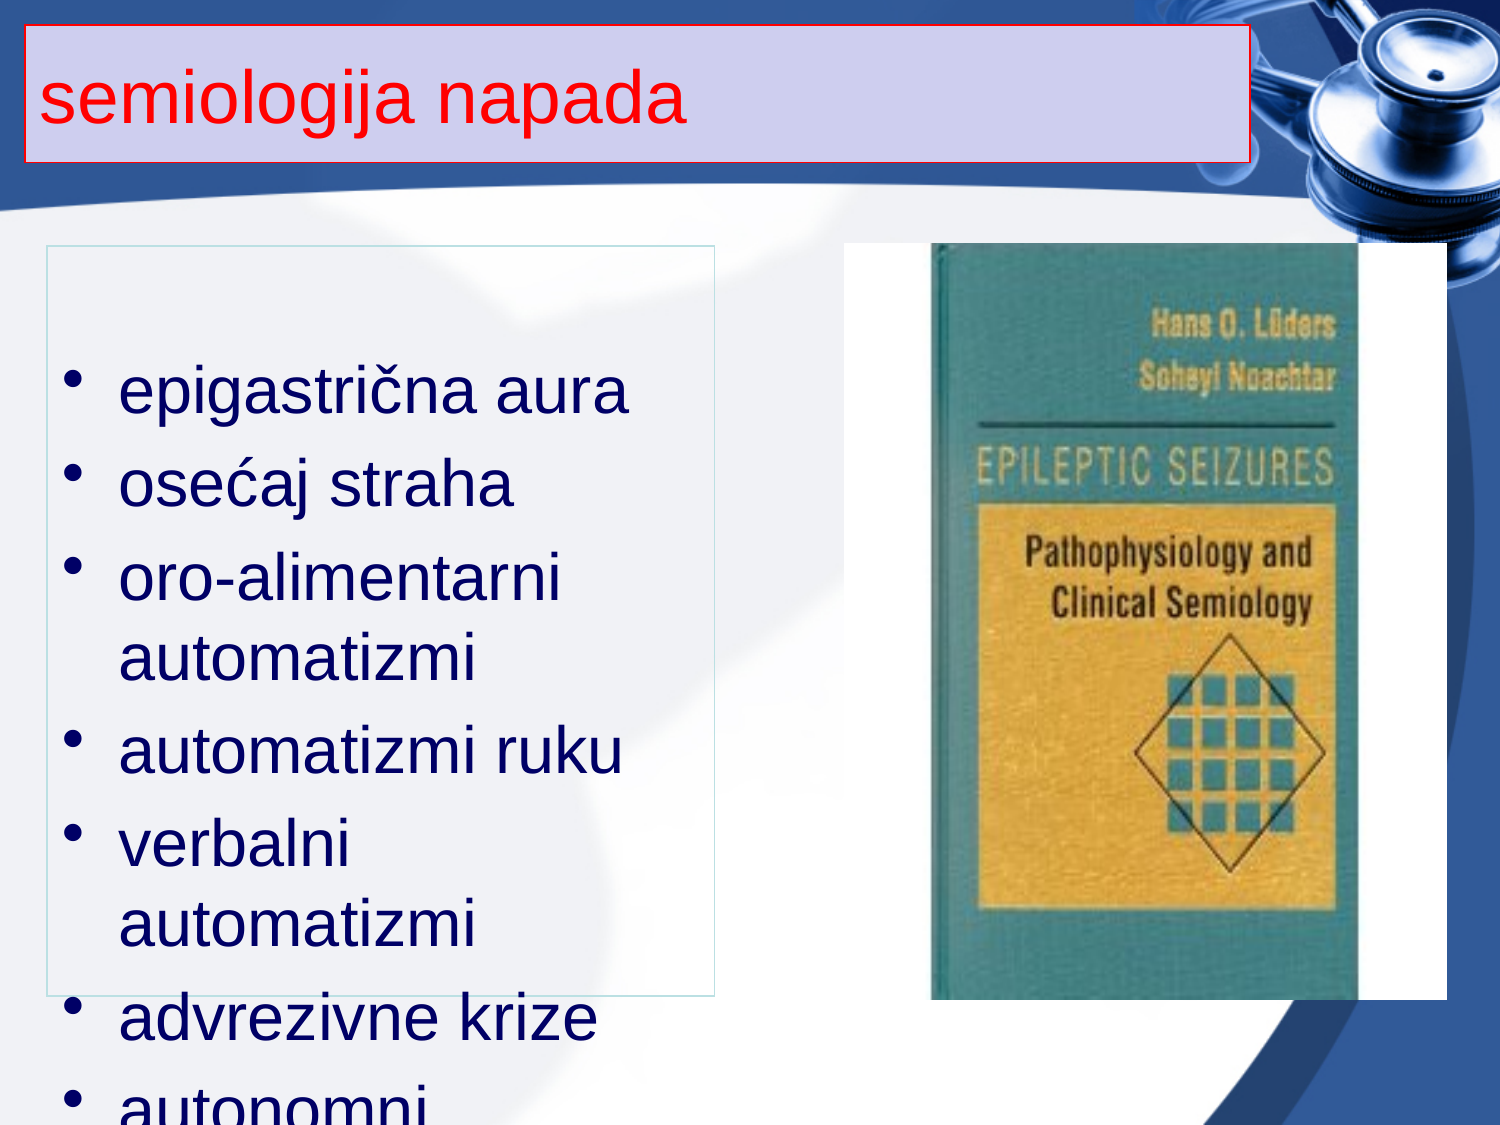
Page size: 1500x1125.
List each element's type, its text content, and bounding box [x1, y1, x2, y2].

slide_number 19 [937, 1062, 1294, 1101]
title semiologija napada [24, 24, 1251, 163]
list epigastrična aura osećaj straha oro-alimentarni automatizmi automatizmi ruku verbalni automatizmi advrezivne krize autonomni poremećaji [46, 245, 715, 997]
picture [0, 0, 1500, 1125]
